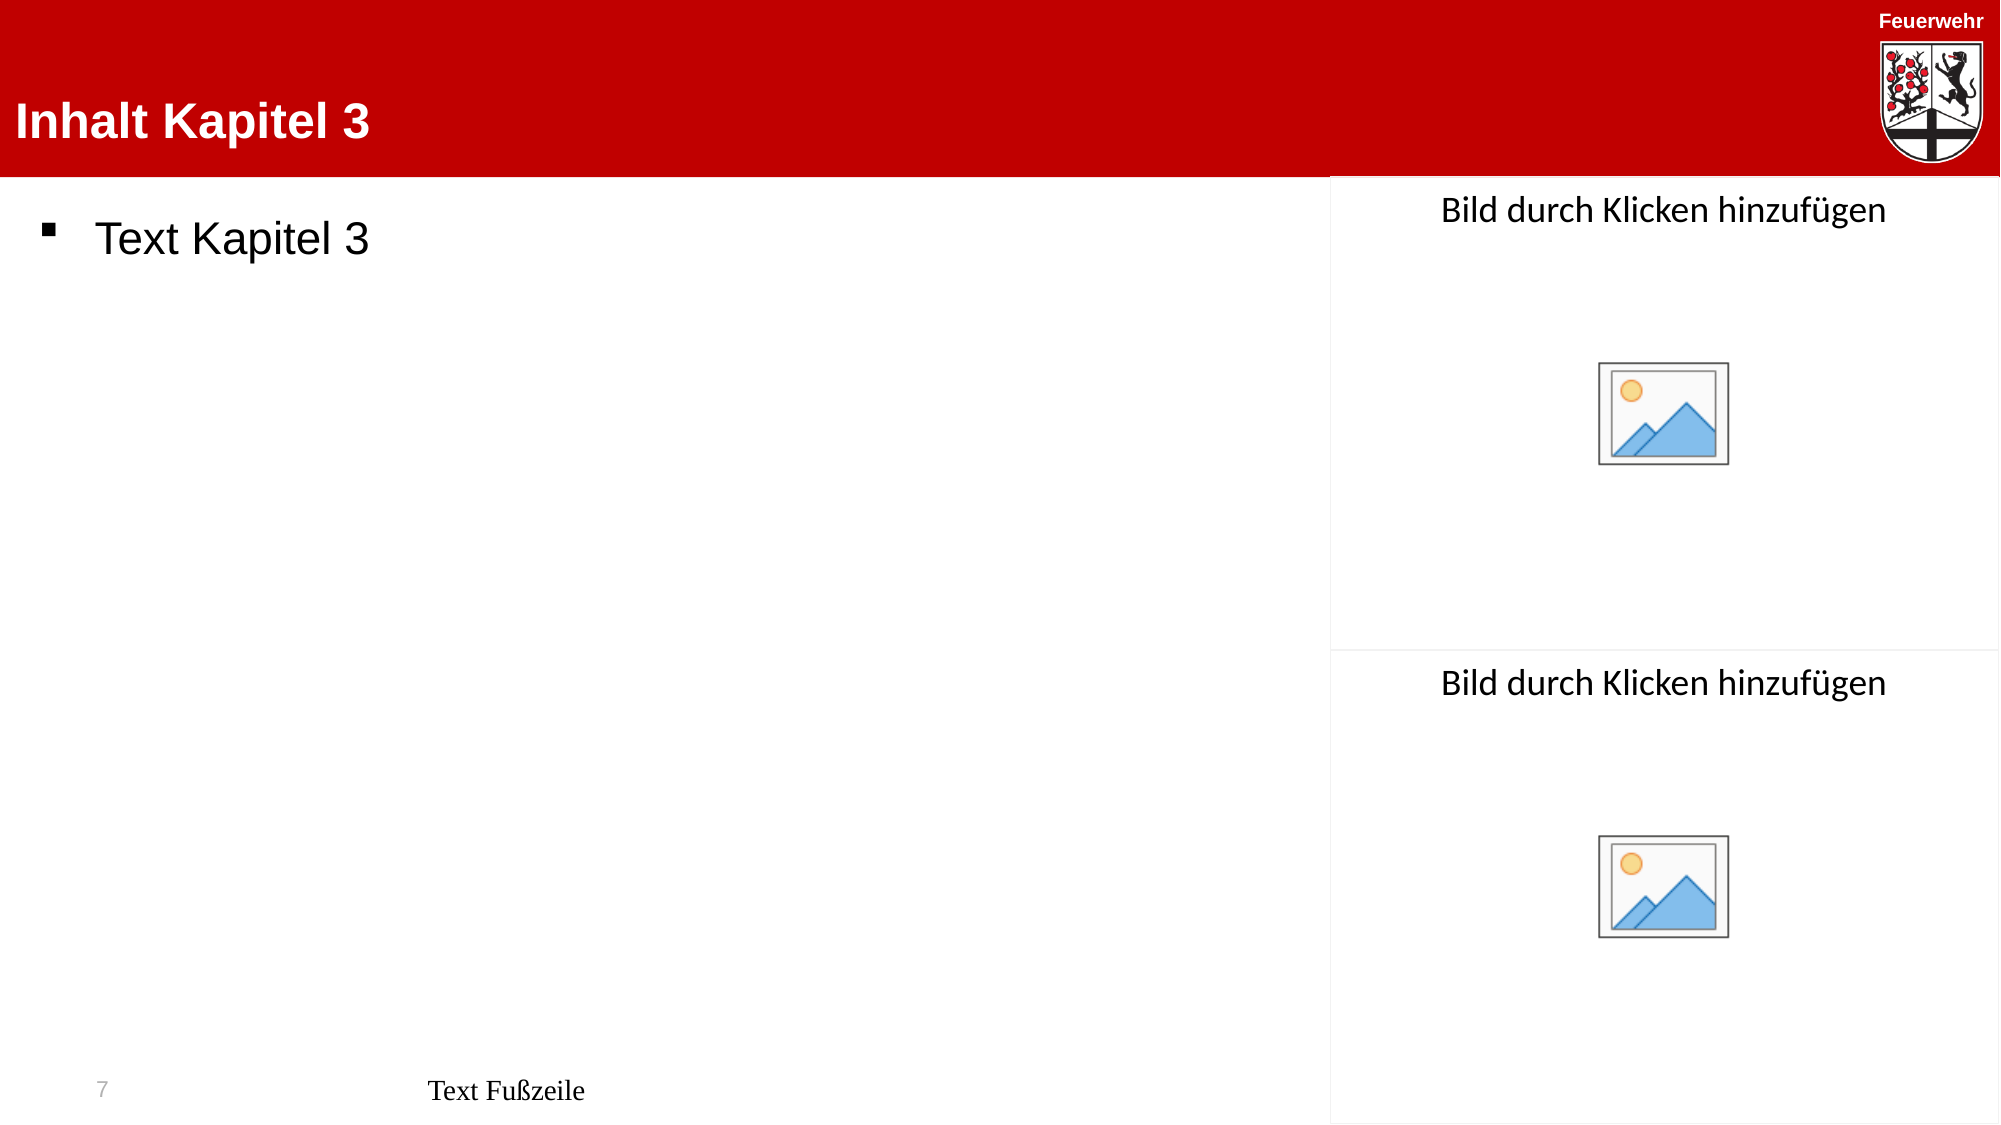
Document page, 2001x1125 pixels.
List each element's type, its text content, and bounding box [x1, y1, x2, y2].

title Inhalt Kapitel 3 [0, 66, 1662, 171]
picture [1879, 40, 1984, 164]
footer Text Fußzeile [125, 1052, 888, 1125]
list Text Kapitel 3 [0, 177, 1328, 1052]
slide_number 7 [0, 1052, 124, 1125]
picture [1330, 176, 1999, 1124]
